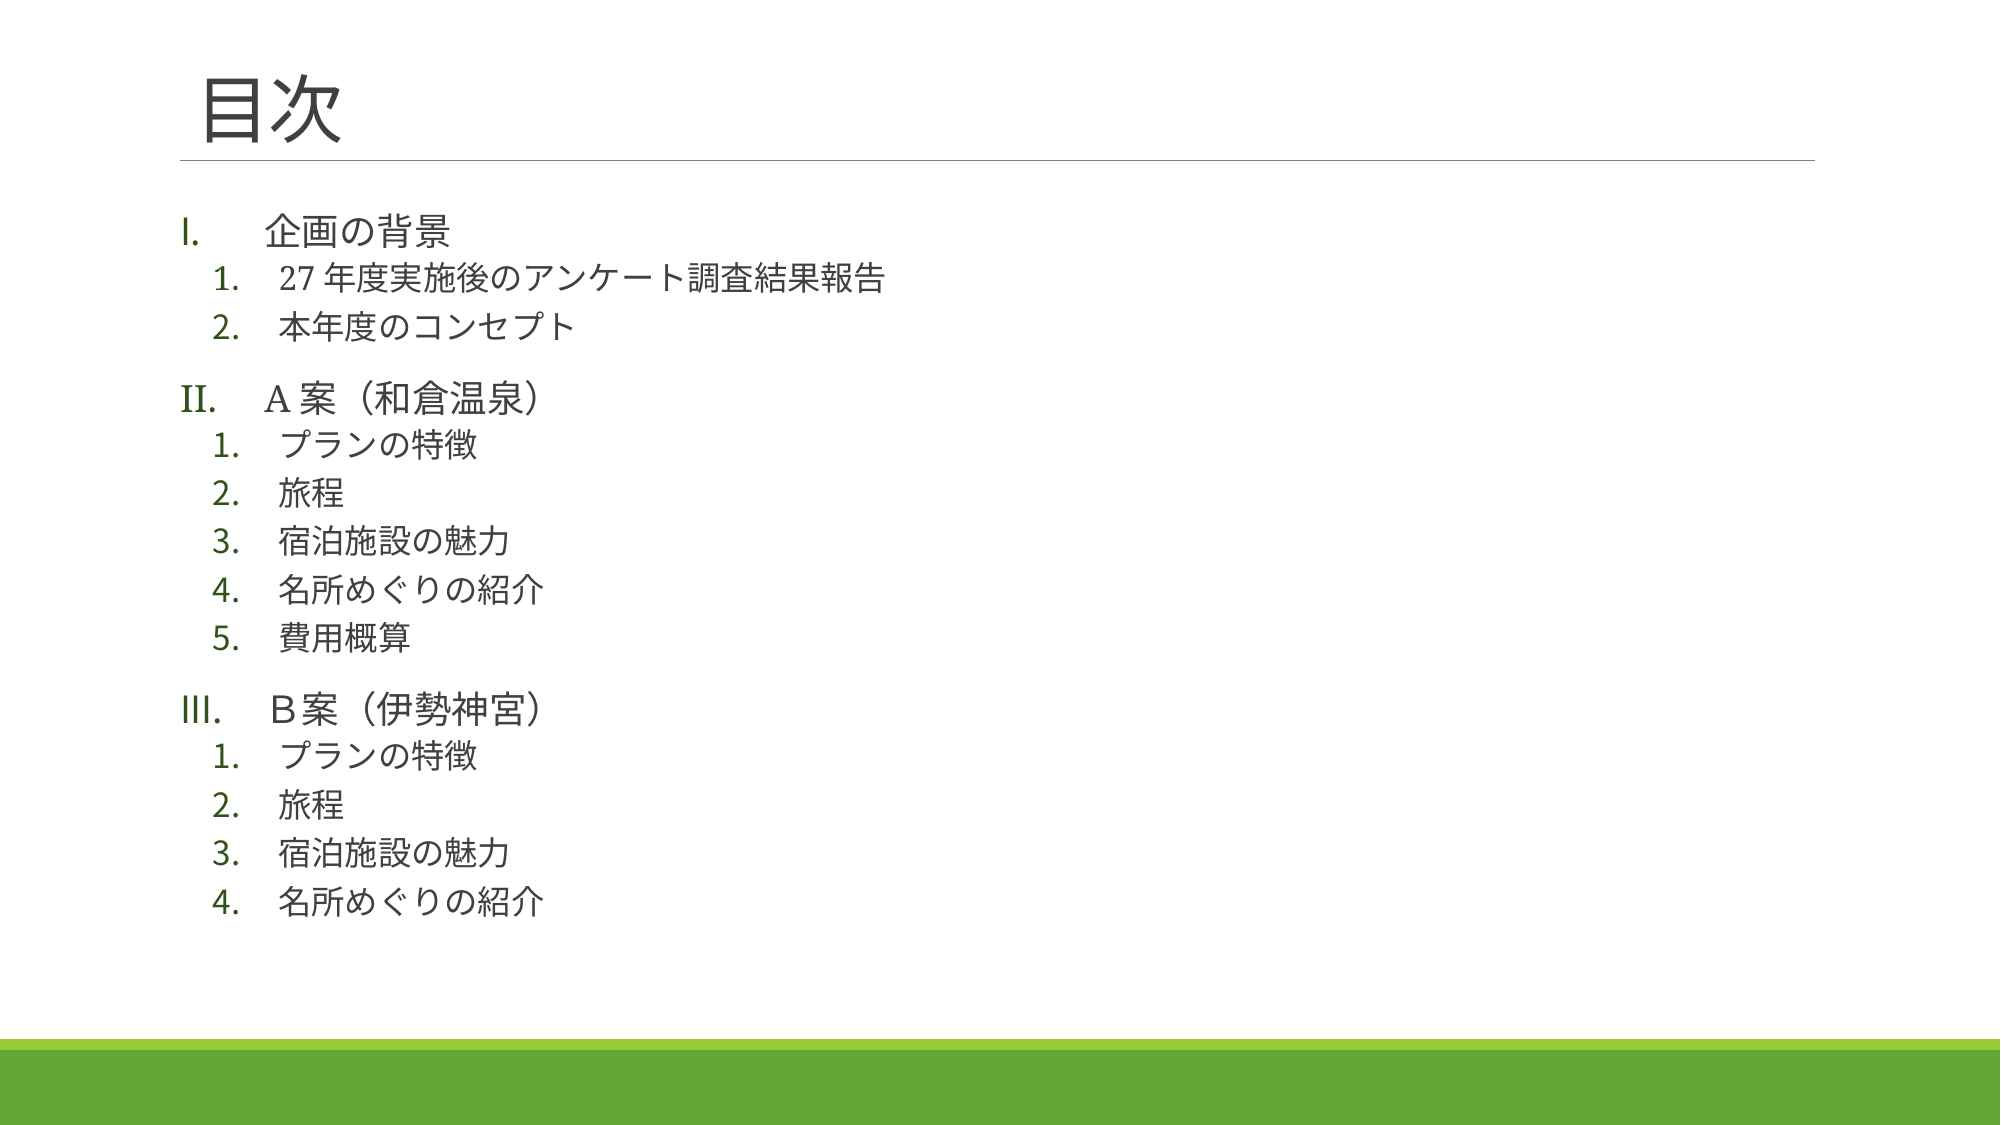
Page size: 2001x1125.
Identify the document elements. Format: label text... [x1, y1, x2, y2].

list 企画の背景 27年度実施後のアンケート調査結果報告 本年度のコンセプト A案（和倉温泉） プランの特徴 旅程 宿泊施設の魅力 名所めぐりの紹介 費用概算 Ｂ案（伊勢神宮） プランの特徴 旅程 宿泊施設の魅力 名所めぐりの紹介 [180, 205, 1830, 963]
title 目次 [180, 47, 1830, 161]
